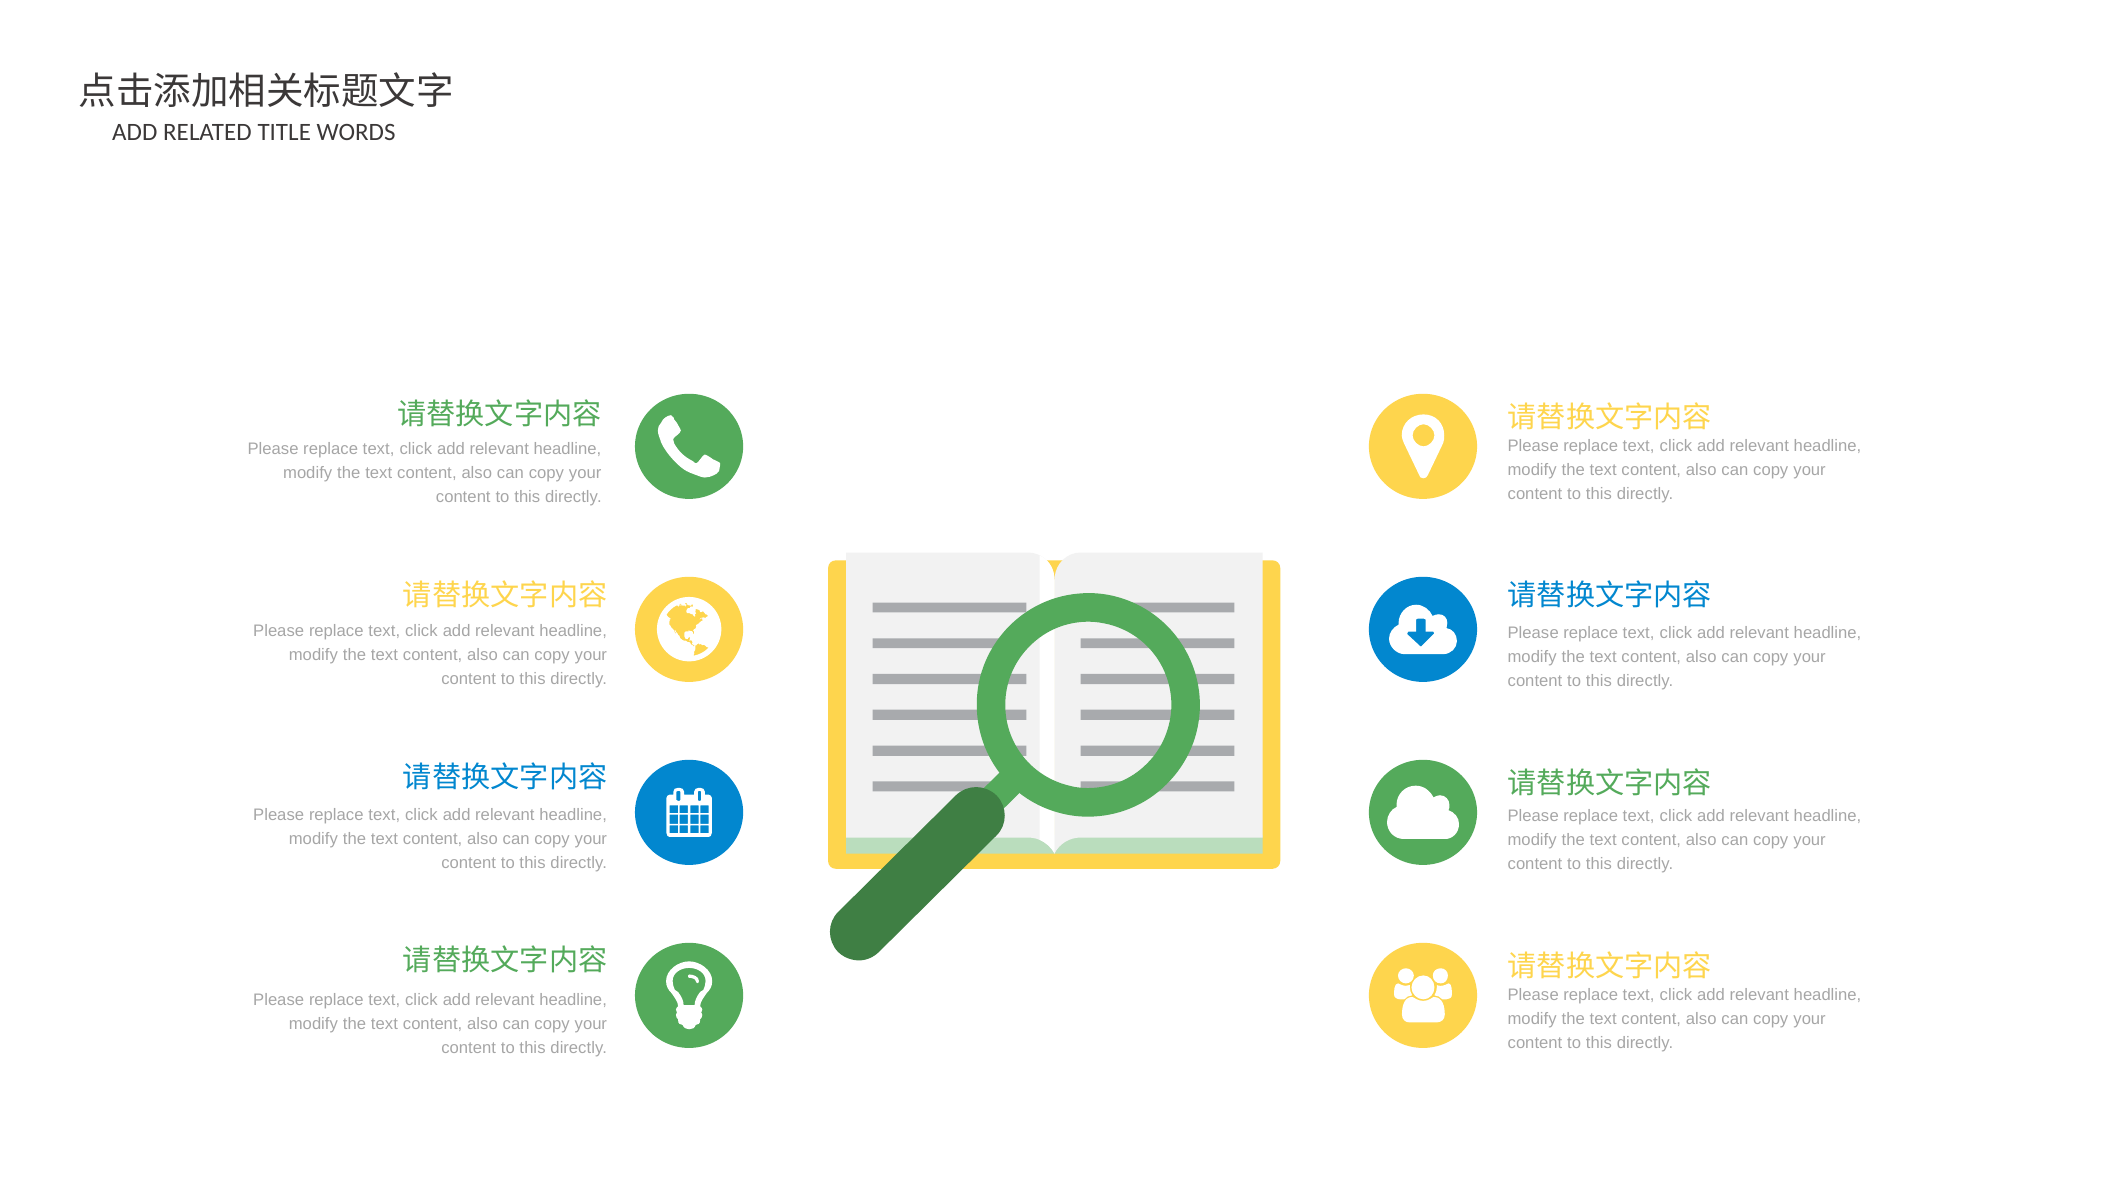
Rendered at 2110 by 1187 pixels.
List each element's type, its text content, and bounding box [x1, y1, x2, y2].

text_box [634, 393, 744, 499]
text_box ADD RELATED TITLE WORDS [96, 107, 413, 154]
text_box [827, 552, 1281, 963]
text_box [1507, 939, 1864, 1053]
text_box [251, 750, 608, 873]
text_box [1507, 390, 1864, 504]
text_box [1368, 759, 1478, 865]
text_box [634, 759, 744, 865]
text_box 点击添加相关标题文字 [62, 59, 470, 121]
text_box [634, 942, 744, 1048]
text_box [1507, 756, 1864, 874]
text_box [251, 568, 608, 689]
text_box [1368, 393, 1478, 499]
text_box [246, 388, 602, 507]
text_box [1368, 576, 1478, 682]
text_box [1507, 569, 1864, 691]
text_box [634, 576, 744, 682]
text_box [1368, 942, 1478, 1048]
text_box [251, 934, 608, 1058]
